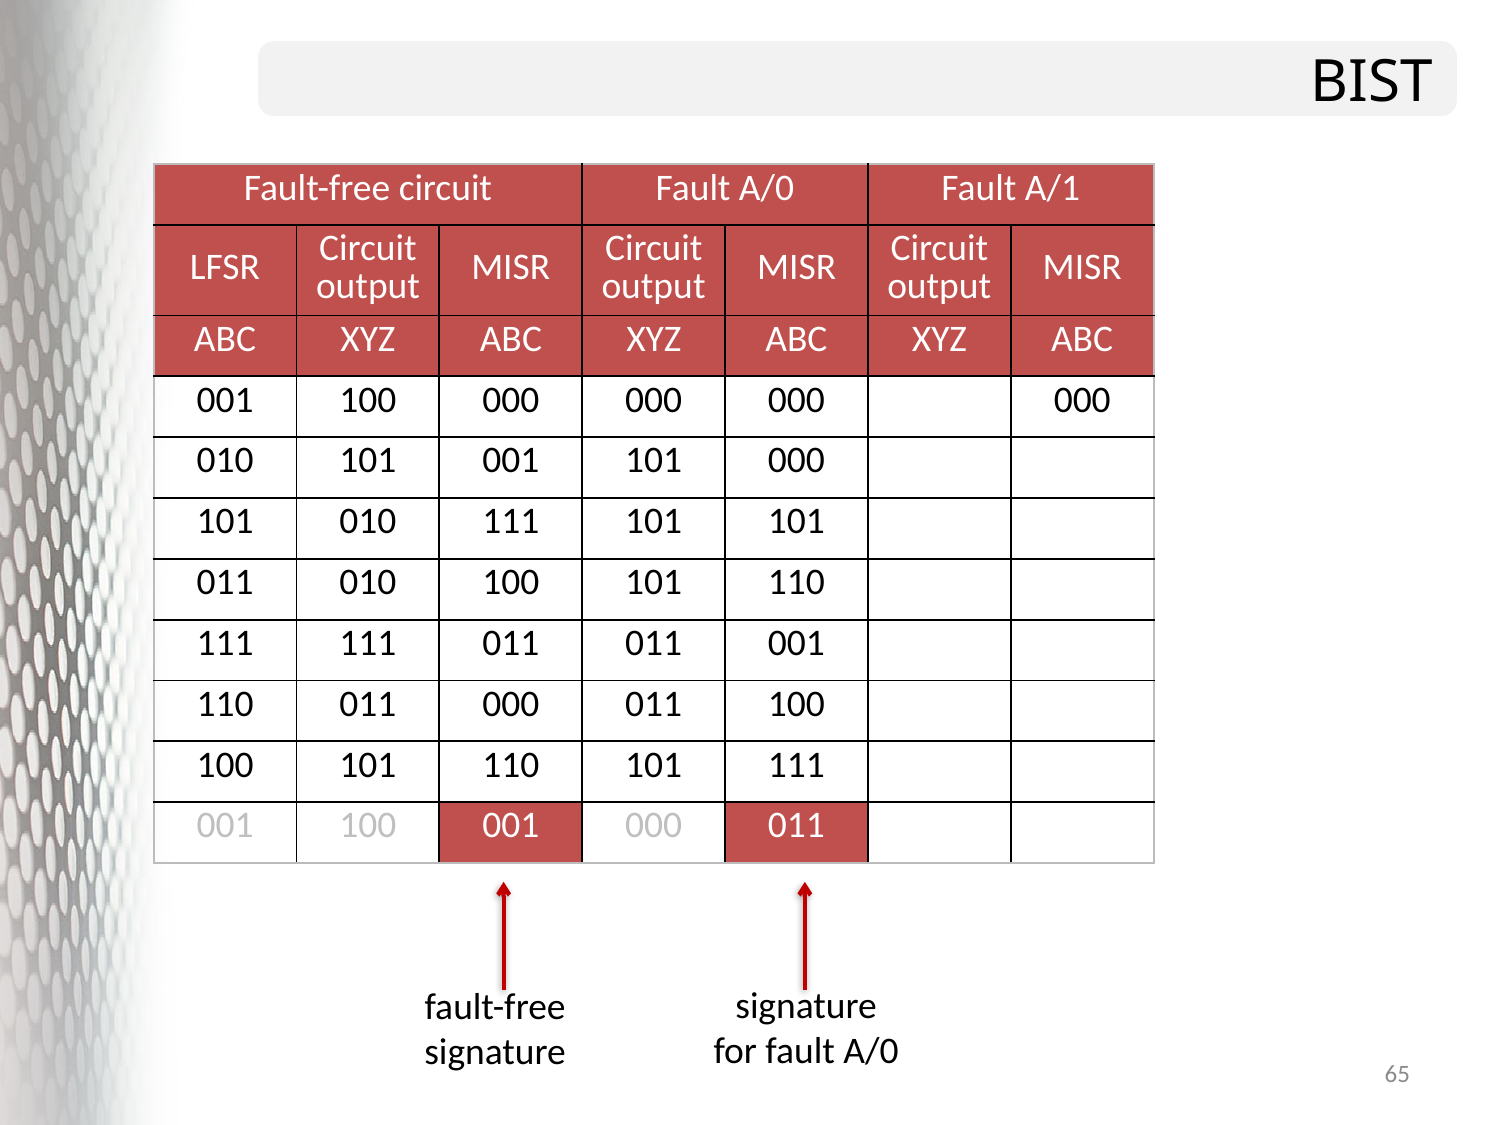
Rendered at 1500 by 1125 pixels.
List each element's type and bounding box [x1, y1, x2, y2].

table_cell [726, 226, 867, 315]
table_cell [583, 742, 724, 801]
table_cell [155, 377, 296, 436]
table_cell [1012, 803, 1153, 862]
table_cell [869, 377, 1010, 436]
table_cell [1012, 621, 1153, 680]
table_cell [583, 621, 724, 680]
table_cell [297, 377, 438, 436]
table_cell [869, 621, 1010, 680]
title [258, 40, 1449, 117]
table_cell [440, 803, 581, 862]
table_cell [297, 803, 438, 862]
table_cell [583, 681, 724, 740]
table_header [869, 165, 1153, 224]
table_cell [869, 499, 1010, 558]
table_cell [440, 438, 581, 497]
table_cell [1012, 681, 1153, 740]
text_box [401, 974, 590, 1080]
table_cell [726, 560, 867, 619]
table_header [155, 165, 581, 224]
slide_number [1074, 1042, 1425, 1103]
table_cell [869, 316, 1010, 375]
table_cell [726, 742, 867, 801]
table_cell [869, 226, 1010, 315]
table_cell [1012, 499, 1153, 558]
table_cell [155, 560, 296, 619]
table_cell [583, 438, 724, 497]
table_cell [726, 377, 867, 436]
table_cell [726, 499, 867, 558]
table_cell [1012, 438, 1153, 497]
table_cell [297, 681, 438, 740]
table_cell [583, 499, 724, 558]
table_cell [297, 438, 438, 497]
table_cell [440, 742, 581, 801]
table_cell [297, 316, 438, 375]
table_cell [440, 560, 581, 619]
table_cell [583, 560, 724, 619]
table_cell [583, 803, 724, 862]
table_cell [1012, 560, 1153, 619]
table_cell [297, 742, 438, 801]
table_cell [726, 803, 867, 862]
table_cell [726, 681, 867, 740]
table_cell [297, 226, 438, 315]
table_cell [726, 316, 867, 375]
table_cell [869, 681, 1010, 740]
table_cell [869, 438, 1010, 497]
table_cell [583, 226, 724, 315]
table_cell [1012, 377, 1153, 436]
table_cell [1012, 226, 1153, 315]
table_cell [726, 621, 867, 680]
table_cell [297, 499, 438, 558]
table_cell [155, 499, 296, 558]
picture [0, 0, 200, 1125]
table_cell [583, 316, 724, 375]
table_cell [869, 560, 1010, 619]
table_cell [583, 377, 724, 436]
text_box [698, 973, 915, 1078]
table_cell [155, 681, 296, 740]
table_cell [1012, 316, 1153, 375]
table_cell [155, 621, 296, 680]
table_cell [726, 438, 867, 497]
table_cell [440, 621, 581, 680]
table_cell [869, 742, 1010, 801]
table_cell [1012, 742, 1153, 801]
table_cell [297, 621, 438, 680]
table_cell [155, 226, 296, 315]
table_cell [297, 560, 438, 619]
table_cell [440, 681, 581, 740]
table_cell [155, 742, 296, 801]
table_header [583, 165, 867, 224]
table_cell [440, 226, 581, 315]
table_cell [440, 499, 581, 558]
table_cell [869, 803, 1010, 862]
table_cell [155, 316, 296, 375]
table_cell [155, 438, 296, 497]
table_cell [440, 377, 581, 436]
table_cell [155, 803, 296, 862]
table_cell [440, 316, 581, 375]
